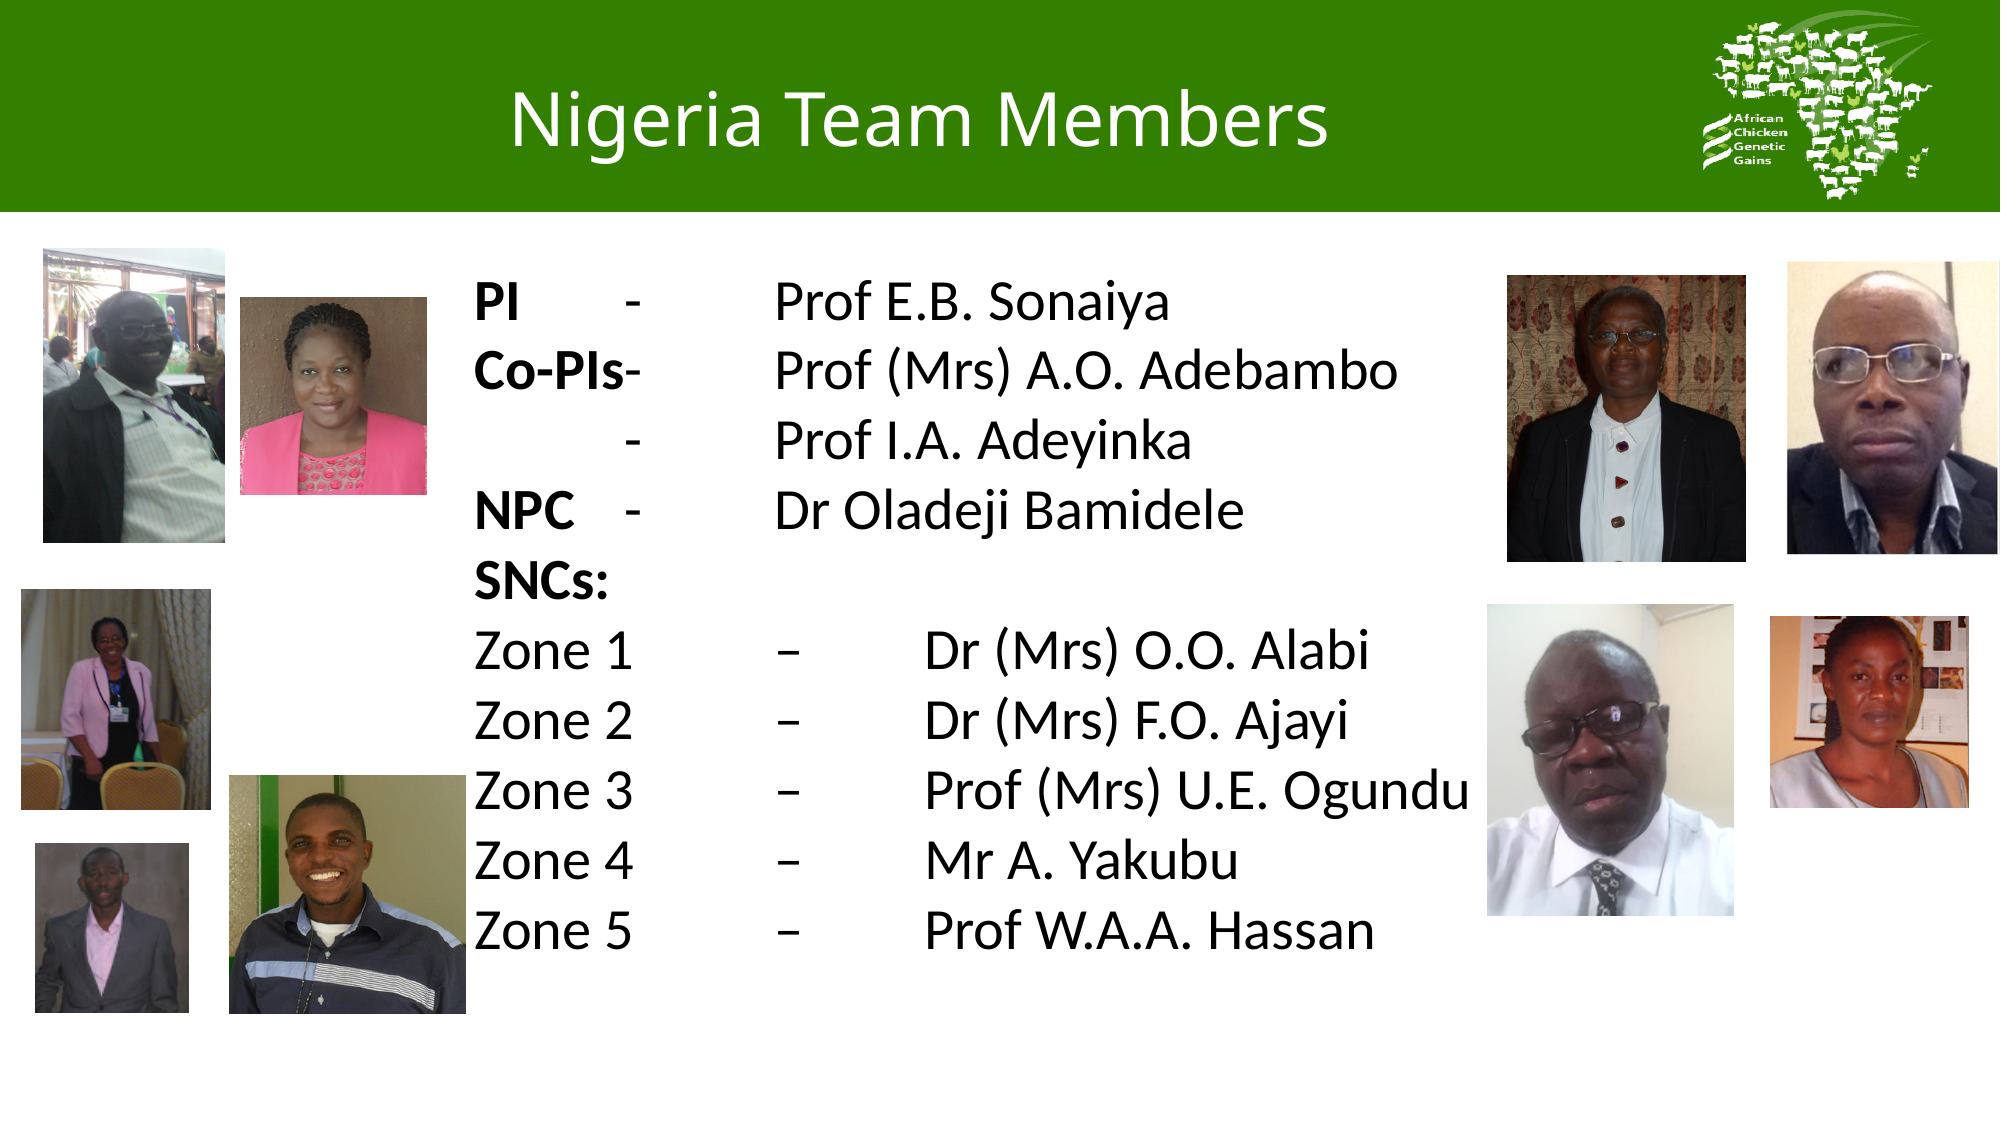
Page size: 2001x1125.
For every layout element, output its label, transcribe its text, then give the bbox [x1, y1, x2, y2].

title Nigeria Team Members [0, 38, 1704, 206]
picture [21, 589, 211, 810]
picture [1770, 616, 1969, 808]
picture [240, 297, 427, 495]
picture [1507, 275, 1746, 562]
picture [43, 248, 225, 543]
picture [1703, 10, 1936, 201]
picture [1487, 604, 1734, 916]
picture [1784, 260, 2000, 555]
picture [35, 843, 189, 1013]
picture [229, 775, 466, 1014]
text_box PI - Prof E.B. Sonaiya Co-PIs- Prof (Mrs) A.O. Adebambo - Prof I.A. Adeyinka NPC - Dr Oladeji Bamidele SNCs: Zone 1 – Dr (Mrs) O.O. Alabi Zone 2 – Dr (Mrs) F.O. Ajayi Zone 3 – Prof (Mrs) U.E. Ogundu Zone 4 – Mr A. Yakubu Zone 5 – Prof W.A.A. Hassan [460, 254, 1704, 969]
